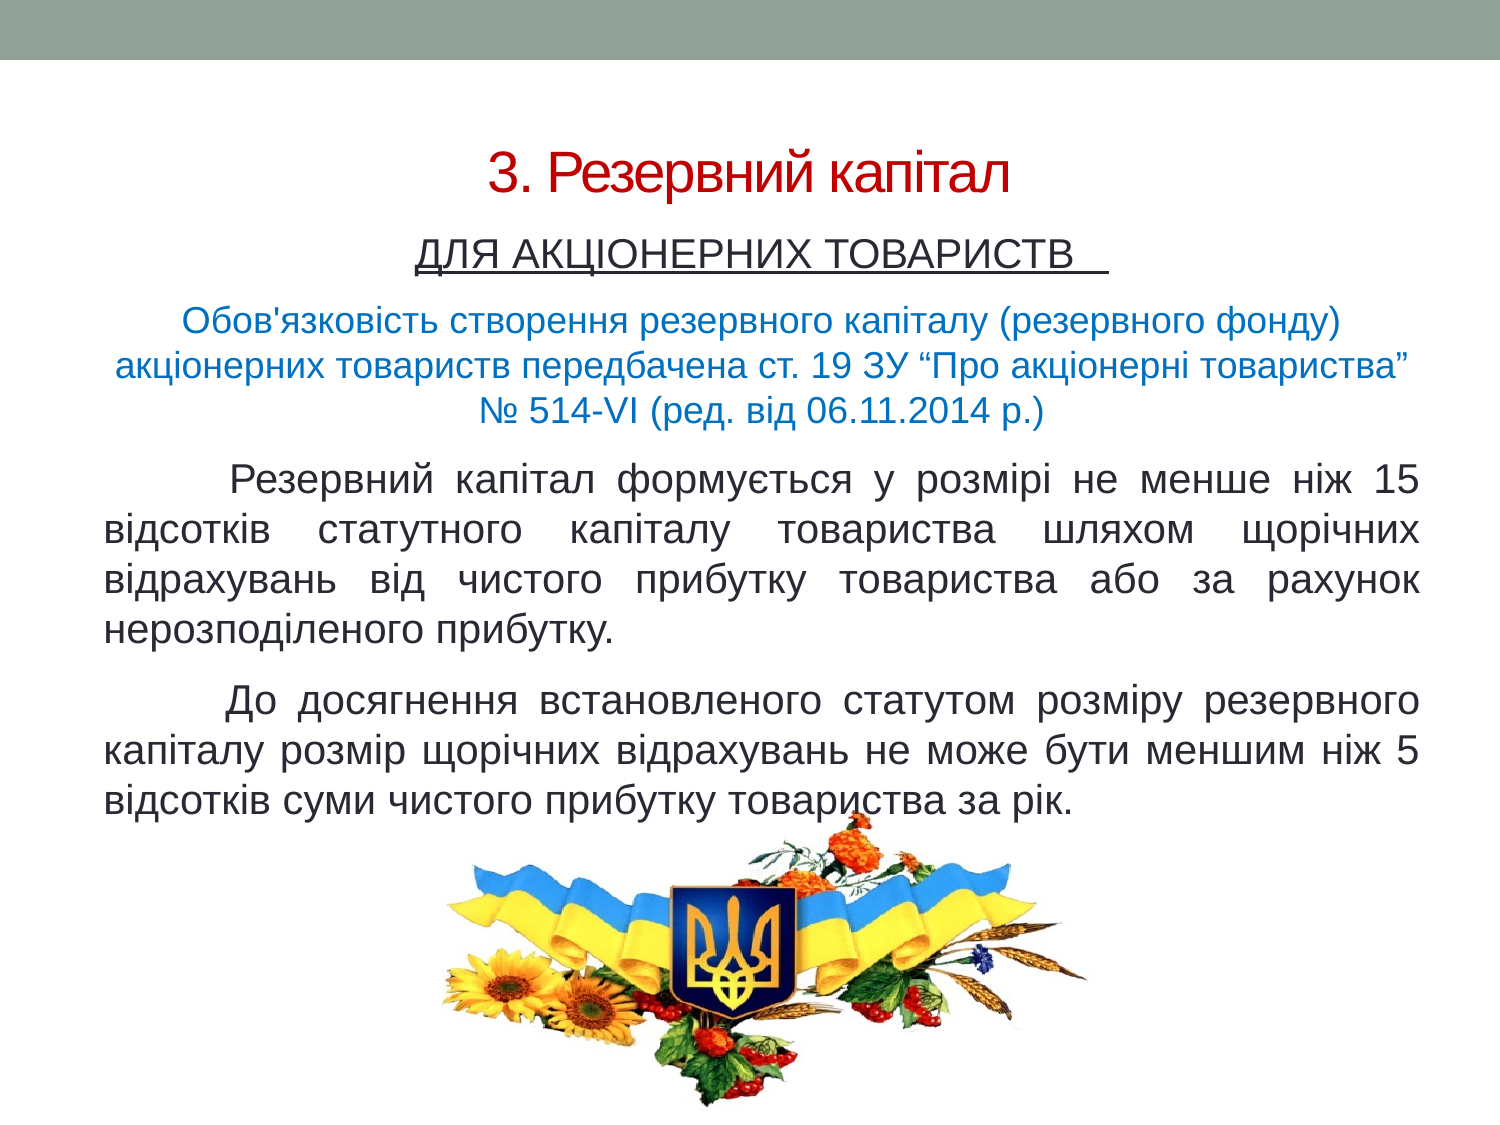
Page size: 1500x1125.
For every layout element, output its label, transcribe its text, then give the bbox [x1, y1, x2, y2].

text_box ДЛЯ АКЦІОНЕРНИХ ТОВАРИСТВ Обов'язковість створення резервного капіталу (резервного фонду) акціонерних товариств передбачена ст. 19 ЗУ “Про акціонерні товариства” № 514-VI (ред. від 06.11.2014 р.) Резервний капітал формується у розмірі не менше ніж 15 відсотків статутного капіталу товариства шляхом щорічних відрахувань від чистого прибутку товариства або за рахунок нерозподіленого прибутку. До досягнення встановленого статутом розміру резервного капіталу розмір щорічних відрахувань не може бути меншим ніж 5 відсотків суми чистого прибутку товариства за рік. [88, 219, 1436, 831]
title 3. Резервний капітал [75, 87, 1425, 250]
picture [442, 810, 1093, 1125]
